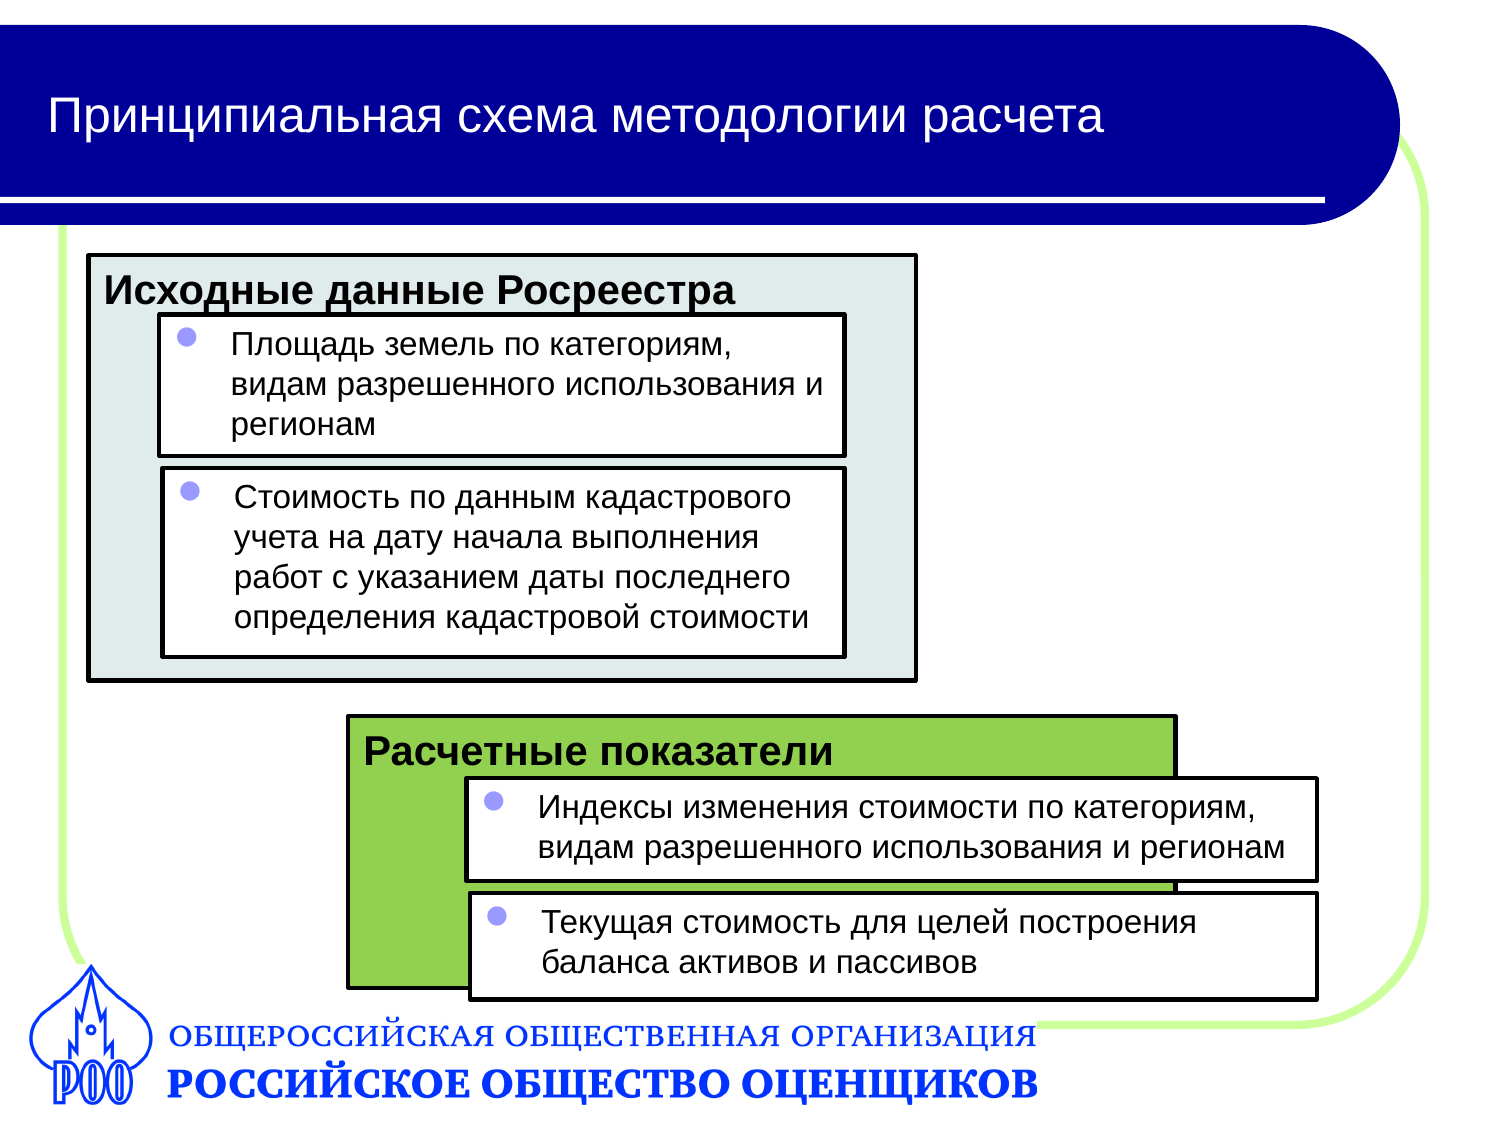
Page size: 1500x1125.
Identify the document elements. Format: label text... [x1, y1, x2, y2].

text_box Текущая стоимость для целей построения баланса активов и пассивов [468, 891, 1319, 1002]
text_box Индексы изменения стоимости по категориям, видам разрешенного использования и регионам [464, 776, 1319, 883]
title Принципиальная схема методологии расчета [32, 37, 1347, 188]
list Исходные данные Росреестра [86, 253, 918, 683]
text_box Площадь земель по категориям, видам разрешенного использования и регионам [157, 312, 847, 458]
text_box Расчетные показатели [346, 714, 1178, 990]
picture [29, 964, 1037, 1105]
text_box Стоимость по данным кадастрового учета на дату начала выполнения работ с указанием даты последнего определения кадастровой стоимости [160, 466, 847, 659]
